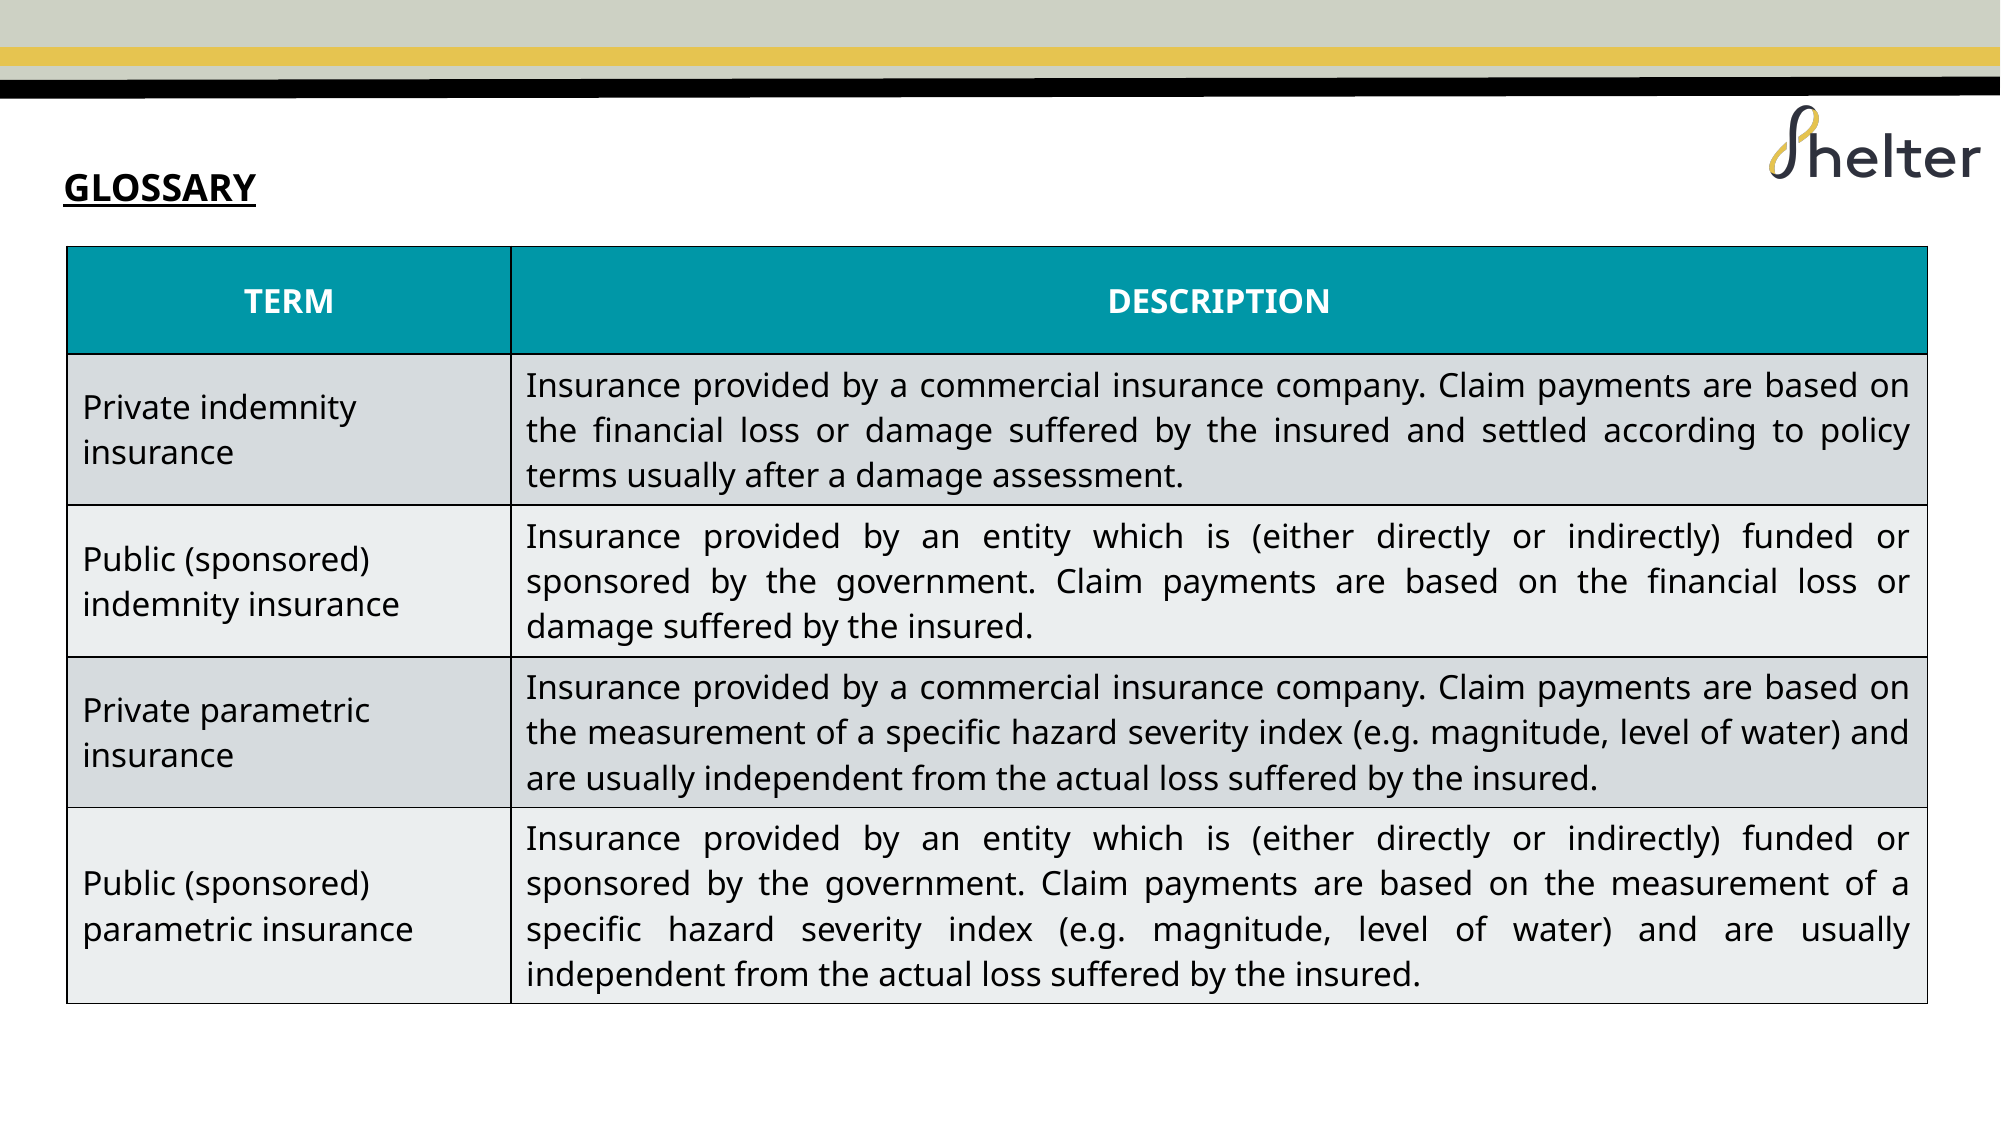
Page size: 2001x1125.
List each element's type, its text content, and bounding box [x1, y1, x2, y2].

table_cell Insurance provided by a commercial insurance company. Claim payments are based on the measurement of a specific hazard severity index (e.g. magnitude, level of water) and are usually independent from the actual loss suffered by the insured. [512, 658, 1927, 807]
table_cell Private parametric insurance [68, 658, 510, 807]
table_cell Insurance provided by a commercial insurance company. Claim payments are based on the financial loss or damage suffered by the insured and settled according to policy terms usually after a damage assessment. [512, 355, 1927, 504]
table_cell Insurance provided by an entity which is (either directly or indirectly) funded or sponsored by the government. Claim payments are based on the measurement of a specific hazard severity index (e.g. magnitude, level of water) and are usually independent from the actual loss suffered by the insured. [512, 808, 1927, 1003]
table_cell Public (sponsored) parametric insurance [68, 808, 510, 1003]
table_header DESCRIPTION [512, 247, 1927, 353]
table_cell Private indemnity insurance [68, 355, 510, 504]
table_cell Insurance provided by an entity which is (either directly or indirectly) funded or sponsored by the government. Claim payments are based on the financial loss or damage suffered by the insured. [512, 506, 1927, 656]
table_cell Public (sponsored) indemnity insurance [68, 506, 510, 656]
picture [1769, 105, 1981, 179]
text_box GLOSSARY [48, 156, 819, 216]
table_header TERM [68, 247, 510, 353]
